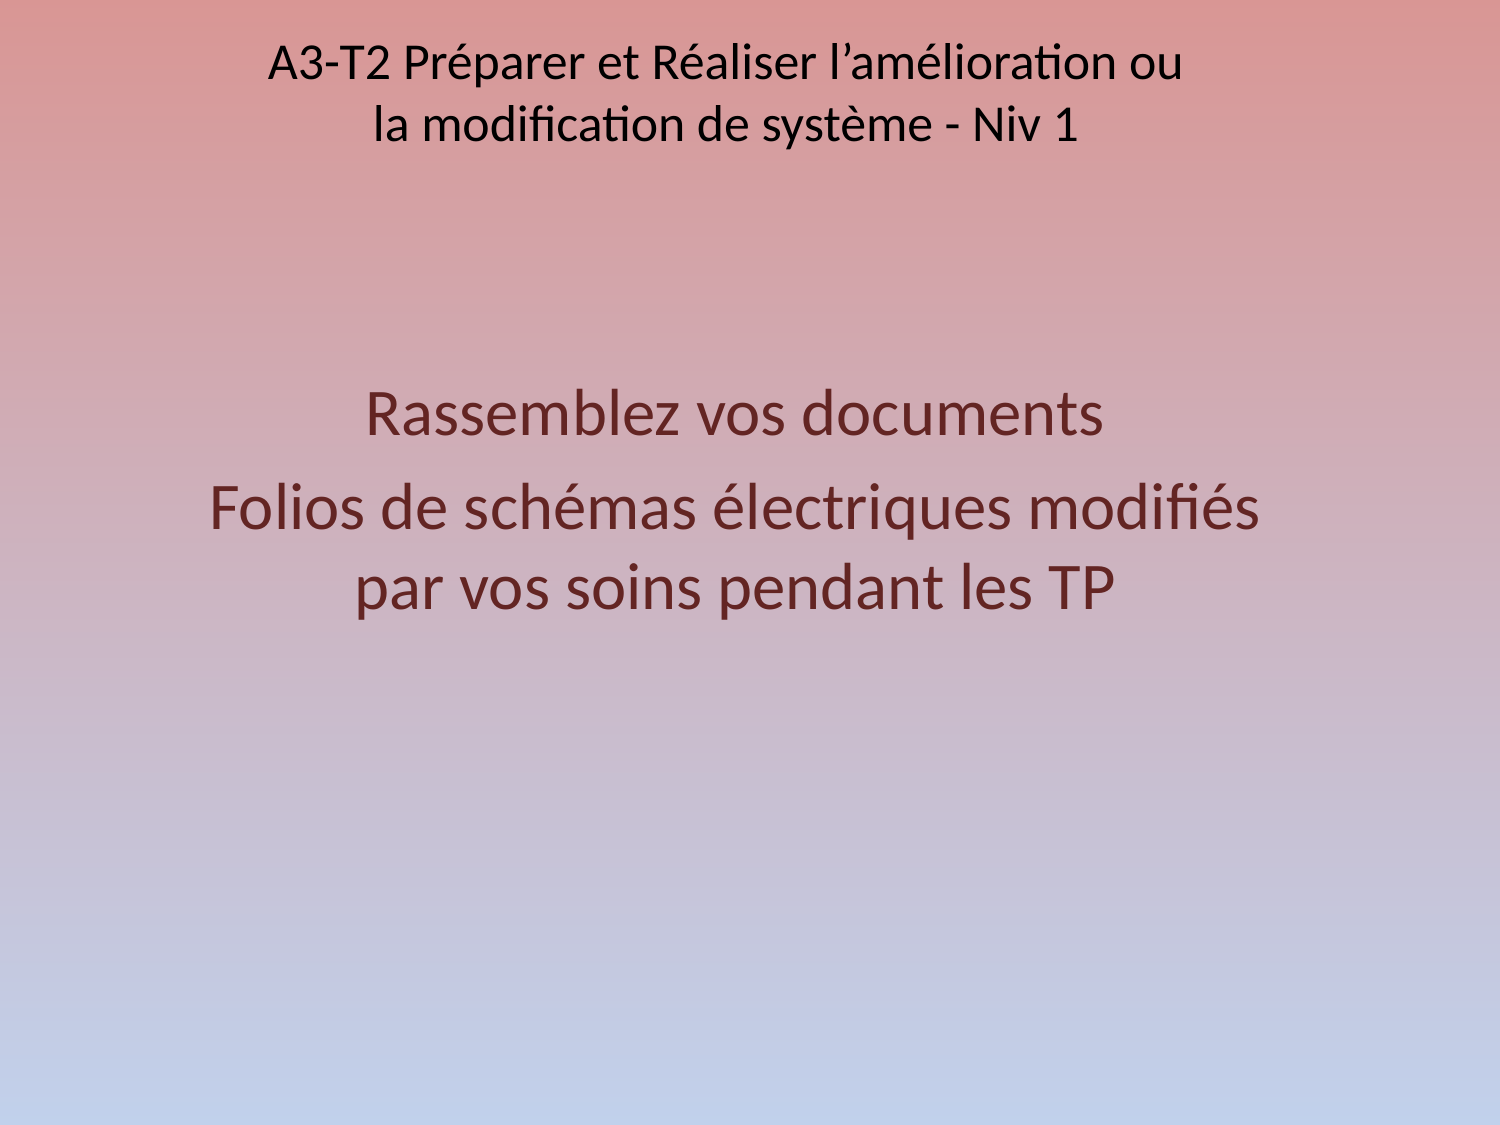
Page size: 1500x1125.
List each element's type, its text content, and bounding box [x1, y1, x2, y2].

title A3-T2 Préparer et Réaliser l’amélioration ou la modification de système - Niv 1 [242, 19, 1211, 161]
subtitle Rassemblez vos documents Folios de schémas électriques modifiés par vos soins pendant les TP [147, 361, 1323, 650]
